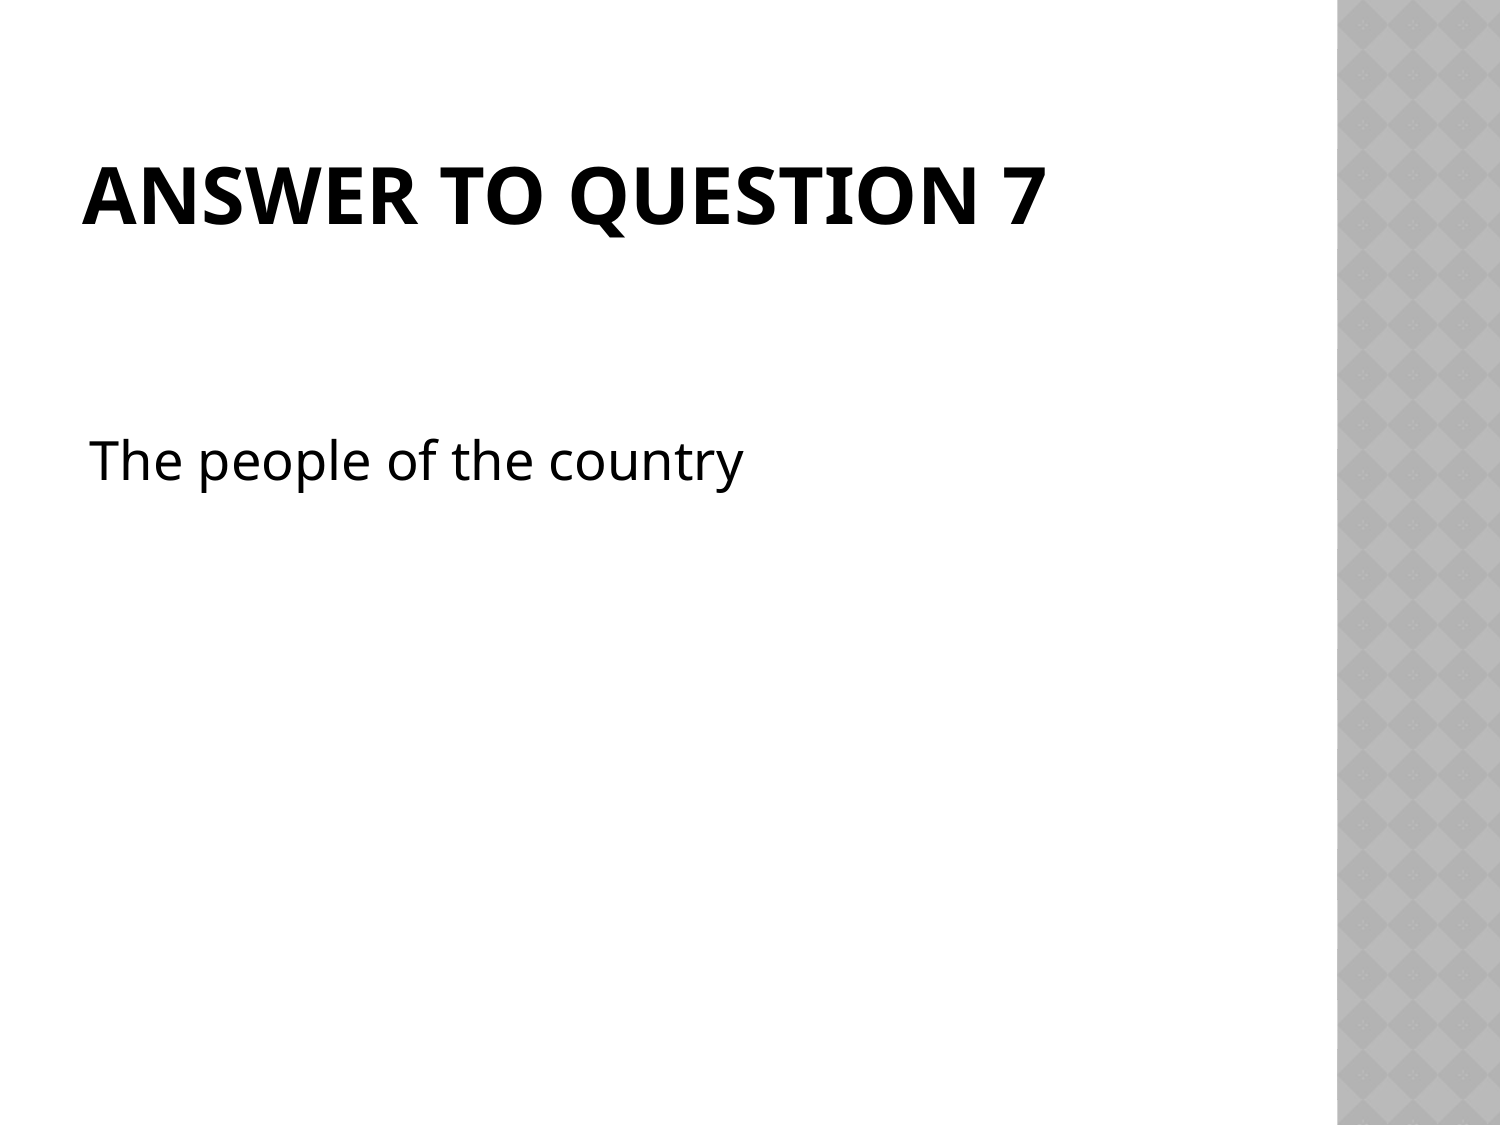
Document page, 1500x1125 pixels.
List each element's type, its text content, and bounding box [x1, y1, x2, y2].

list The people of the country [75, 264, 1263, 1059]
title Answer to Question 7 [75, 52, 1263, 240]
